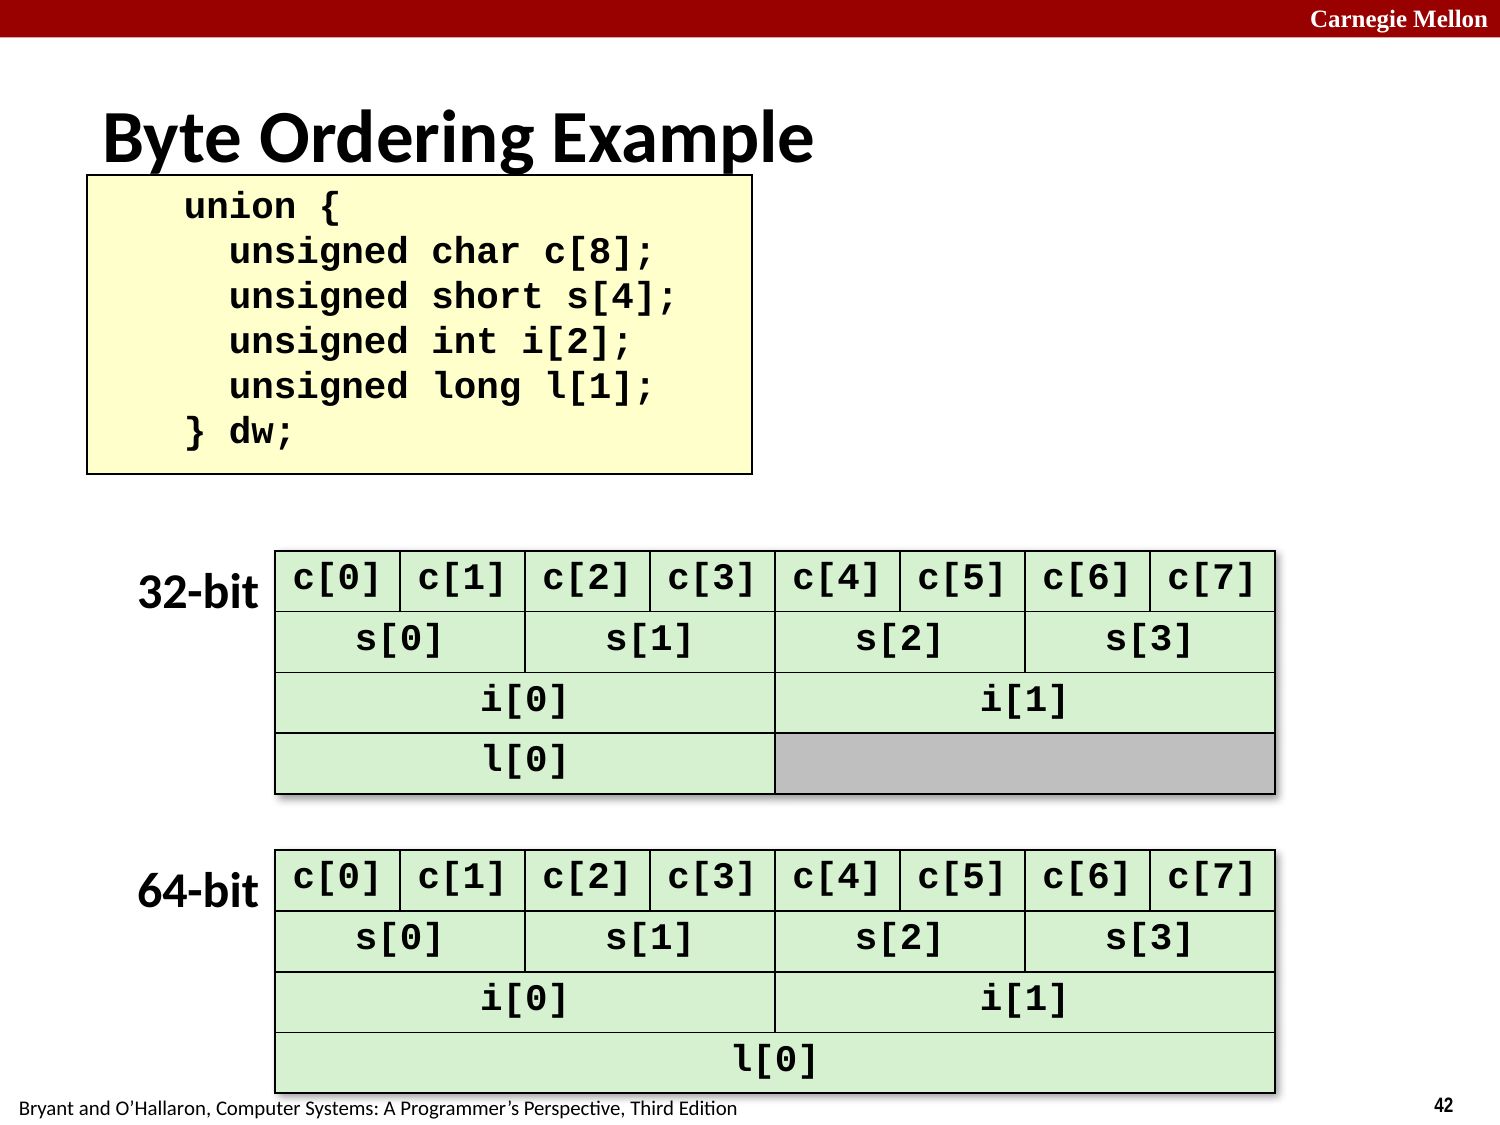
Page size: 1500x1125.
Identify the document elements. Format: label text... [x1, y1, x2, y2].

table_header c[3] [651, 552, 774, 611]
table_cell s[3] [1026, 912, 1274, 971]
table_header c[1] [401, 851, 524, 910]
table_cell l[0] [276, 1033, 1274, 1092]
table_header c[6] [1026, 851, 1149, 910]
table_cell s[0] [276, 912, 524, 971]
text_box 32-bit [122, 550, 274, 626]
table_header c[0] [276, 552, 399, 611]
title Byte Ordering Example [87, 41, 1179, 224]
table_cell s[0] [276, 612, 524, 672]
table_header c[5] [901, 851, 1024, 910]
text_box 64-bit [122, 849, 274, 925]
table_header c[6] [1026, 552, 1149, 611]
table_cell i[1] [776, 673, 1274, 732]
table_header c[4] [776, 552, 899, 611]
table_header c[0] [276, 851, 399, 910]
table_cell l[0] [276, 734, 774, 793]
table_header c[4] [776, 851, 899, 910]
table_cell s[1] [526, 612, 774, 672]
table_header c[3] [651, 851, 774, 910]
table_cell [776, 734, 1274, 793]
table_cell s[2] [776, 912, 1024, 971]
table_header c[2] [526, 851, 649, 910]
table_header c[1] [401, 552, 524, 611]
table_cell i[0] [276, 973, 774, 1032]
table_header c[7] [1151, 552, 1274, 611]
table_header c[7] [1151, 851, 1274, 910]
table_header c[5] [901, 552, 1024, 611]
table_cell s[1] [526, 912, 774, 971]
text_box union { unsigned char c[8]; unsigned short s[4]; unsigned int i[2]; unsigned long l[1]; } dw; [87, 174, 753, 474]
table_cell s[2] [776, 612, 1024, 672]
table_header c[2] [526, 552, 649, 611]
table_cell i[0] [276, 673, 774, 732]
table_cell s[3] [1026, 612, 1274, 672]
table_cell i[1] [776, 973, 1274, 1032]
